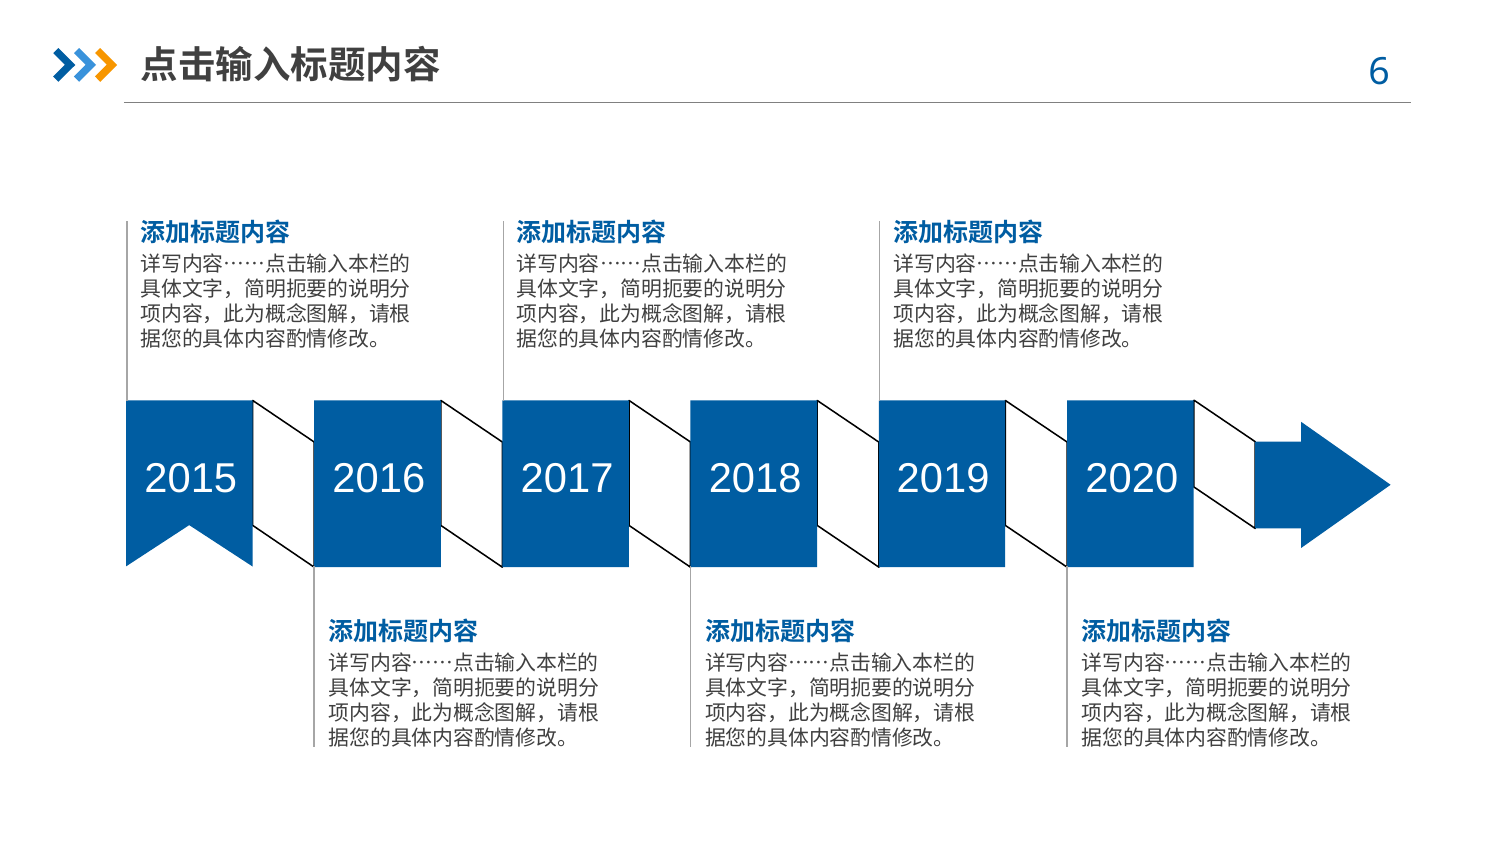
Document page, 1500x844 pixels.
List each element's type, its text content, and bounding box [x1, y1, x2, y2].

text_box [274, 414, 294, 554]
text_box 点击输入标题内容 [140, 32, 491, 95]
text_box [864, 400, 1022, 568]
text_box 添加标题内容 详写内容……点击输入本栏的具体文字，简明扼要的说明分项内容，此为概念图解，请根据您的具体内容酌情修改。 [314, 608, 629, 762]
text_box [839, 415, 859, 554]
text_box 添加标题内容 详写内容……点击输入本栏的具体文字，简明扼要的说明分项内容，此为概念图解，请根据您的具体内容酌情修改。 [690, 608, 1006, 762]
text_box 添加标题内容 详写内容……点击输入本栏的具体文字，简明扼要的说明分项内容，此为概念图解，请根据您的具体内容酌情修改。 [878, 209, 1194, 363]
text_box 添加标题内容 详写内容……点击输入本栏的具体文字，简明扼要的说明分项内容，此为概念图解，请根据您的具体内容酌情修改。 [126, 209, 441, 363]
text_box [462, 414, 483, 555]
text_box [299, 400, 458, 568]
text_box [1215, 414, 1255, 529]
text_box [111, 400, 270, 567]
text_box [1026, 414, 1047, 554]
text_box 添加标题内容 详写内容……点击输入本栏的具体文字，简明扼要的说明分项内容，此为概念图解，请根据您的具体内容酌情修改。 [502, 209, 817, 363]
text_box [488, 400, 647, 568]
text_box 添加标题内容 详写内容……点击输入本栏的具体文字，简明扼要的说明分项内容，此为概念图解，请根据您的具体内容酌情修改。 [1067, 608, 1382, 762]
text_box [1052, 400, 1211, 568]
text_box [1255, 421, 1391, 548]
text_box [676, 400, 835, 568]
text_box [651, 415, 671, 554]
